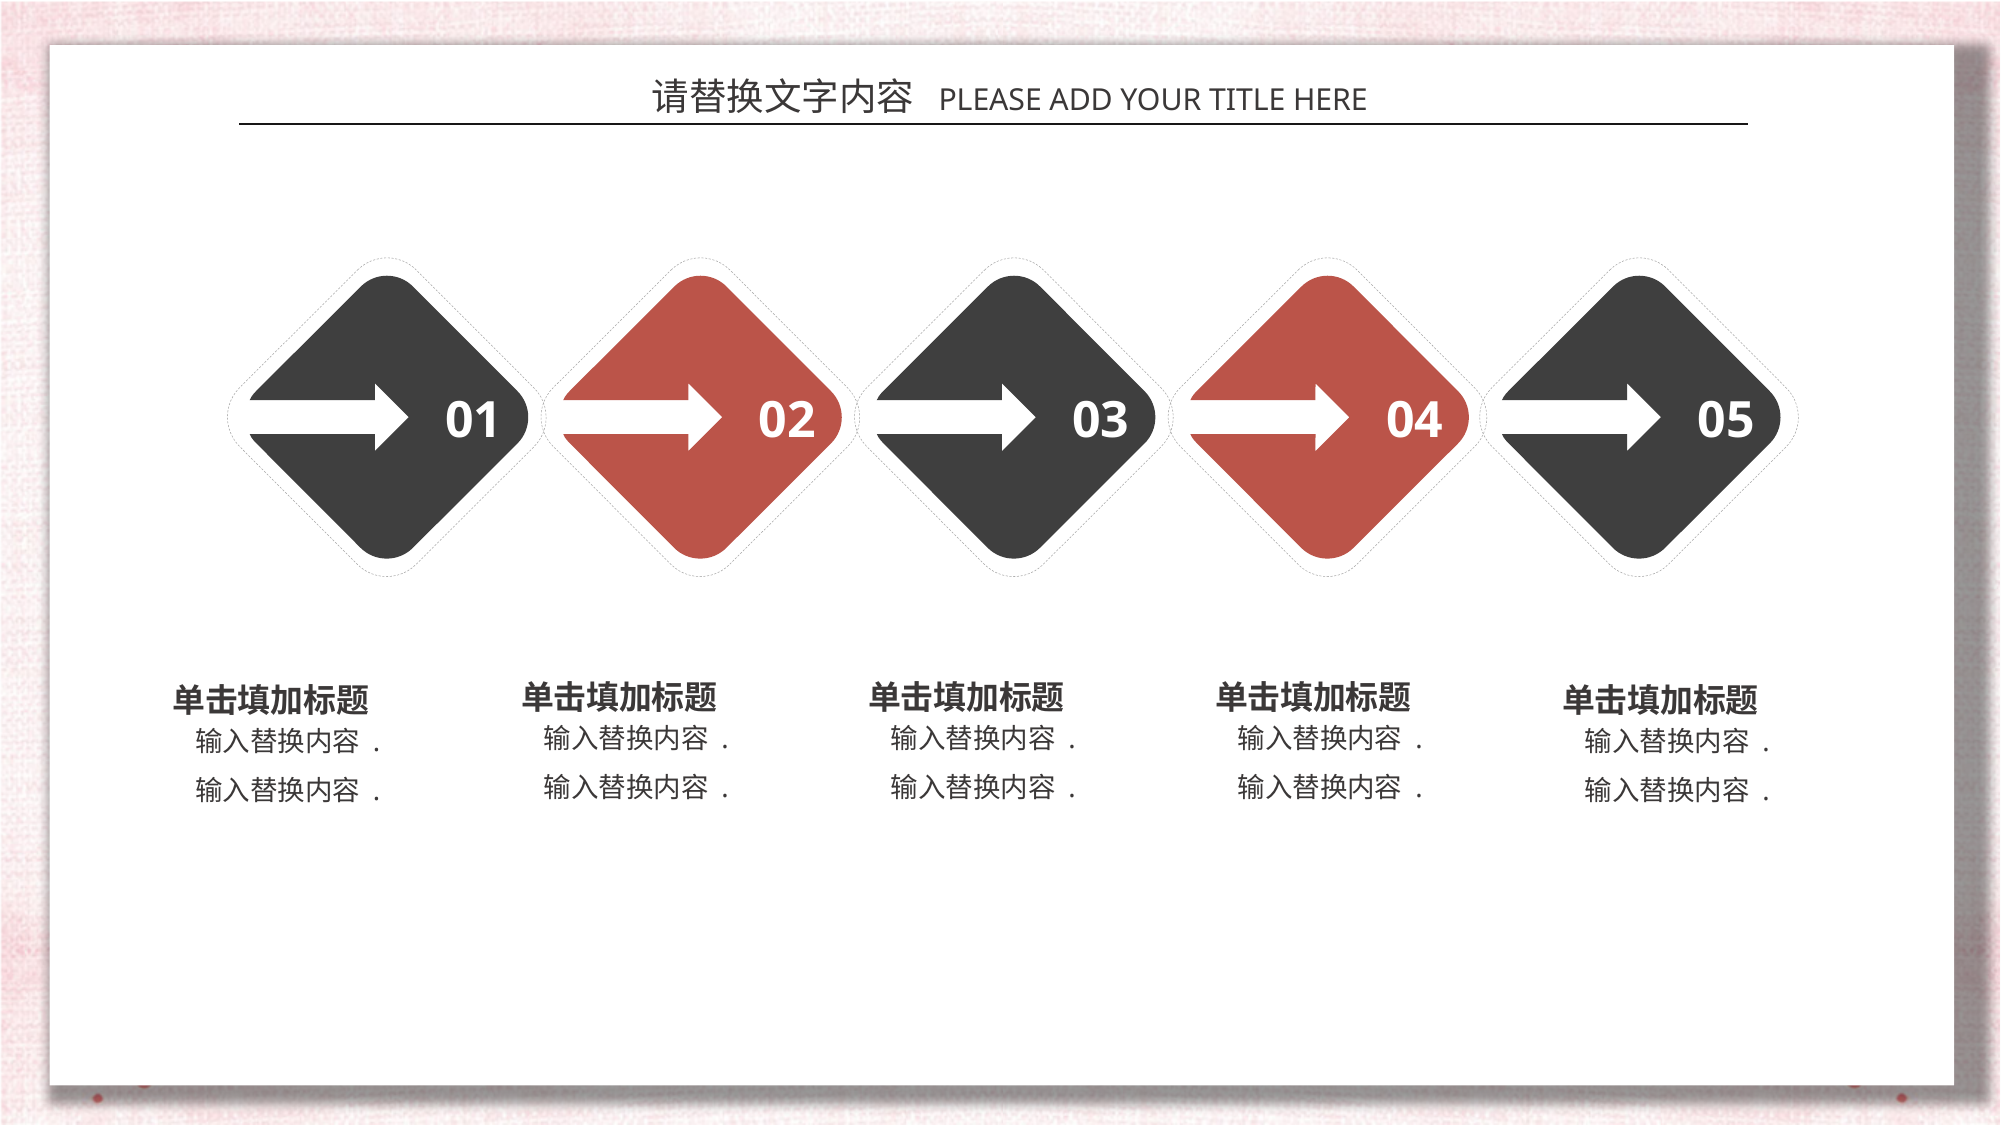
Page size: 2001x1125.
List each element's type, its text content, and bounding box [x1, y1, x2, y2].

text_box 输入替换内容 . 输入替换内容 . [1469, 716, 1893, 814]
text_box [1514, 292, 1769, 543]
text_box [261, 292, 516, 543]
text_box 输入替换内容 . 输入替换内容 . [79, 716, 503, 814]
text_box 输入替换内容 . 输入替换内容 . [1122, 713, 1525, 811]
text_box 单击填加标题 [135, 671, 406, 720]
picture [3, 2, 2000, 1125]
text_box 输入替换内容 . 输入替换内容 . [775, 713, 1122, 811]
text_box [1202, 292, 1457, 543]
text_box 输入替换内容 . 输入替换内容 . [428, 713, 775, 811]
text_box 单击填加标题 [1525, 671, 1796, 720]
text_box 单击填加标题 [484, 668, 755, 717]
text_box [575, 292, 830, 543]
text_box 单击填加标题 [1178, 668, 1449, 716]
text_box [889, 292, 1144, 543]
text_box 单击填加标题 [831, 668, 1102, 716]
